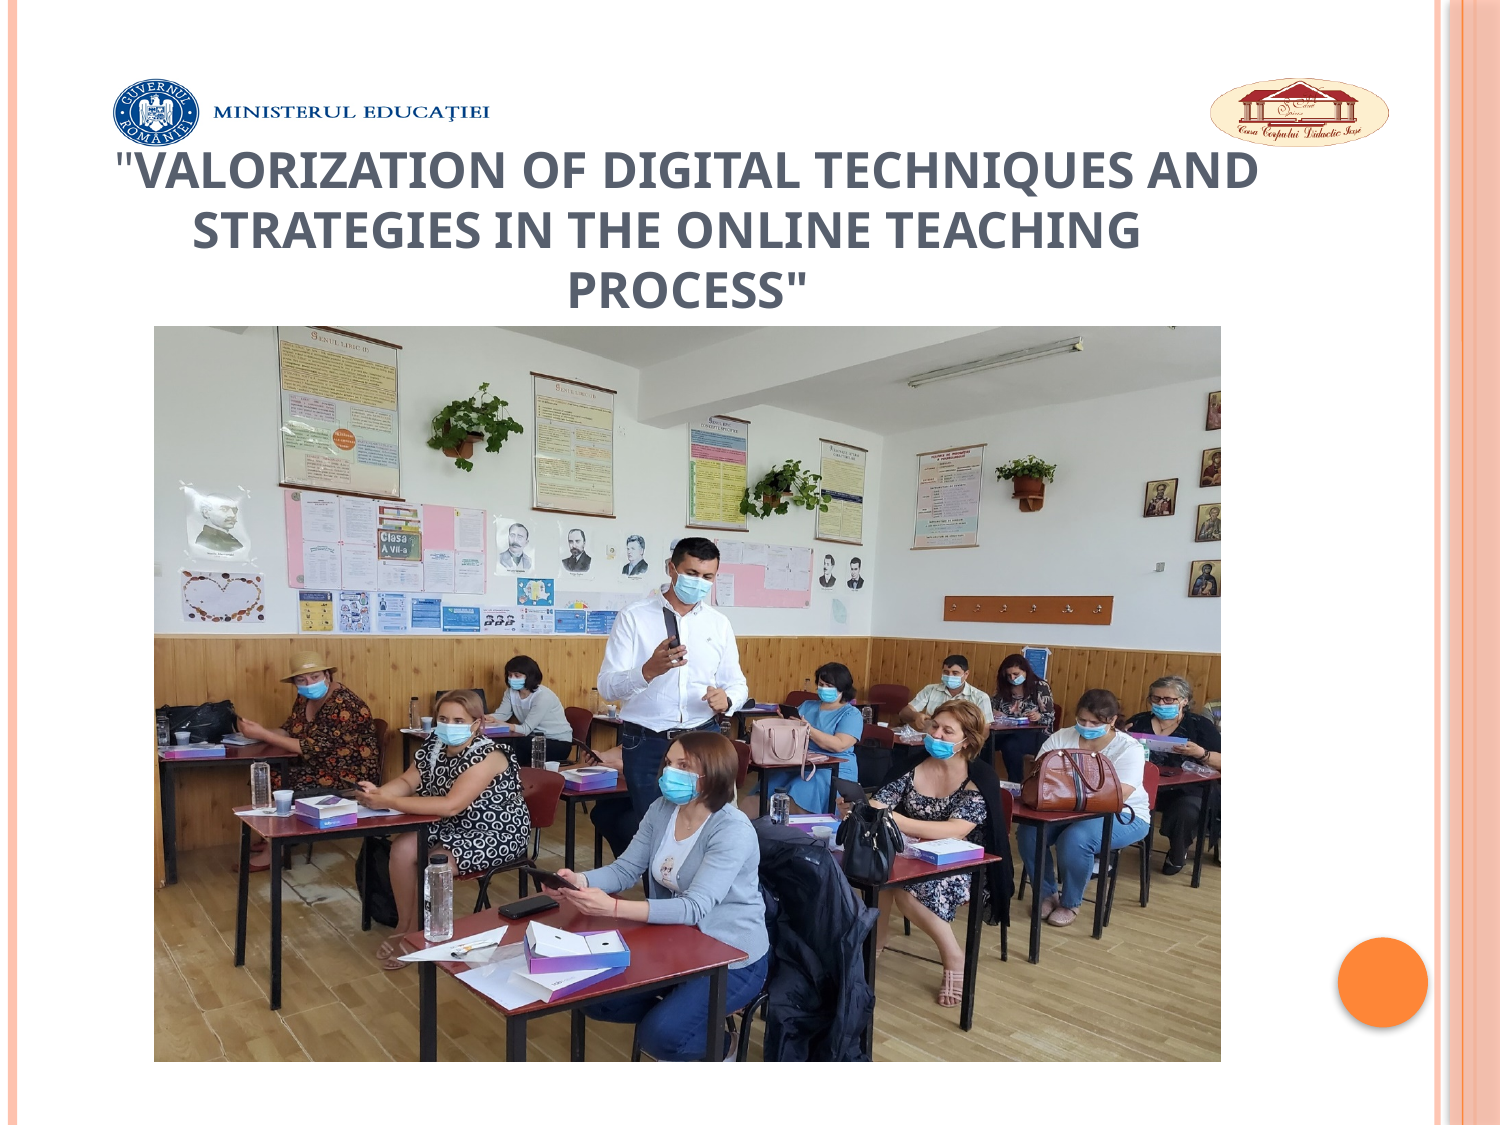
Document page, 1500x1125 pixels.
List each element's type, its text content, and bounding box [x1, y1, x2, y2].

picture [111, 77, 491, 148]
title "VALORIZATION OF DIGITAL TECHNIQUES AND STRATEGIES IN THE ONLINE TEACHING PROCESS" [75, 45, 1300, 327]
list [153, 325, 1221, 1063]
picture [1210, 77, 1391, 148]
